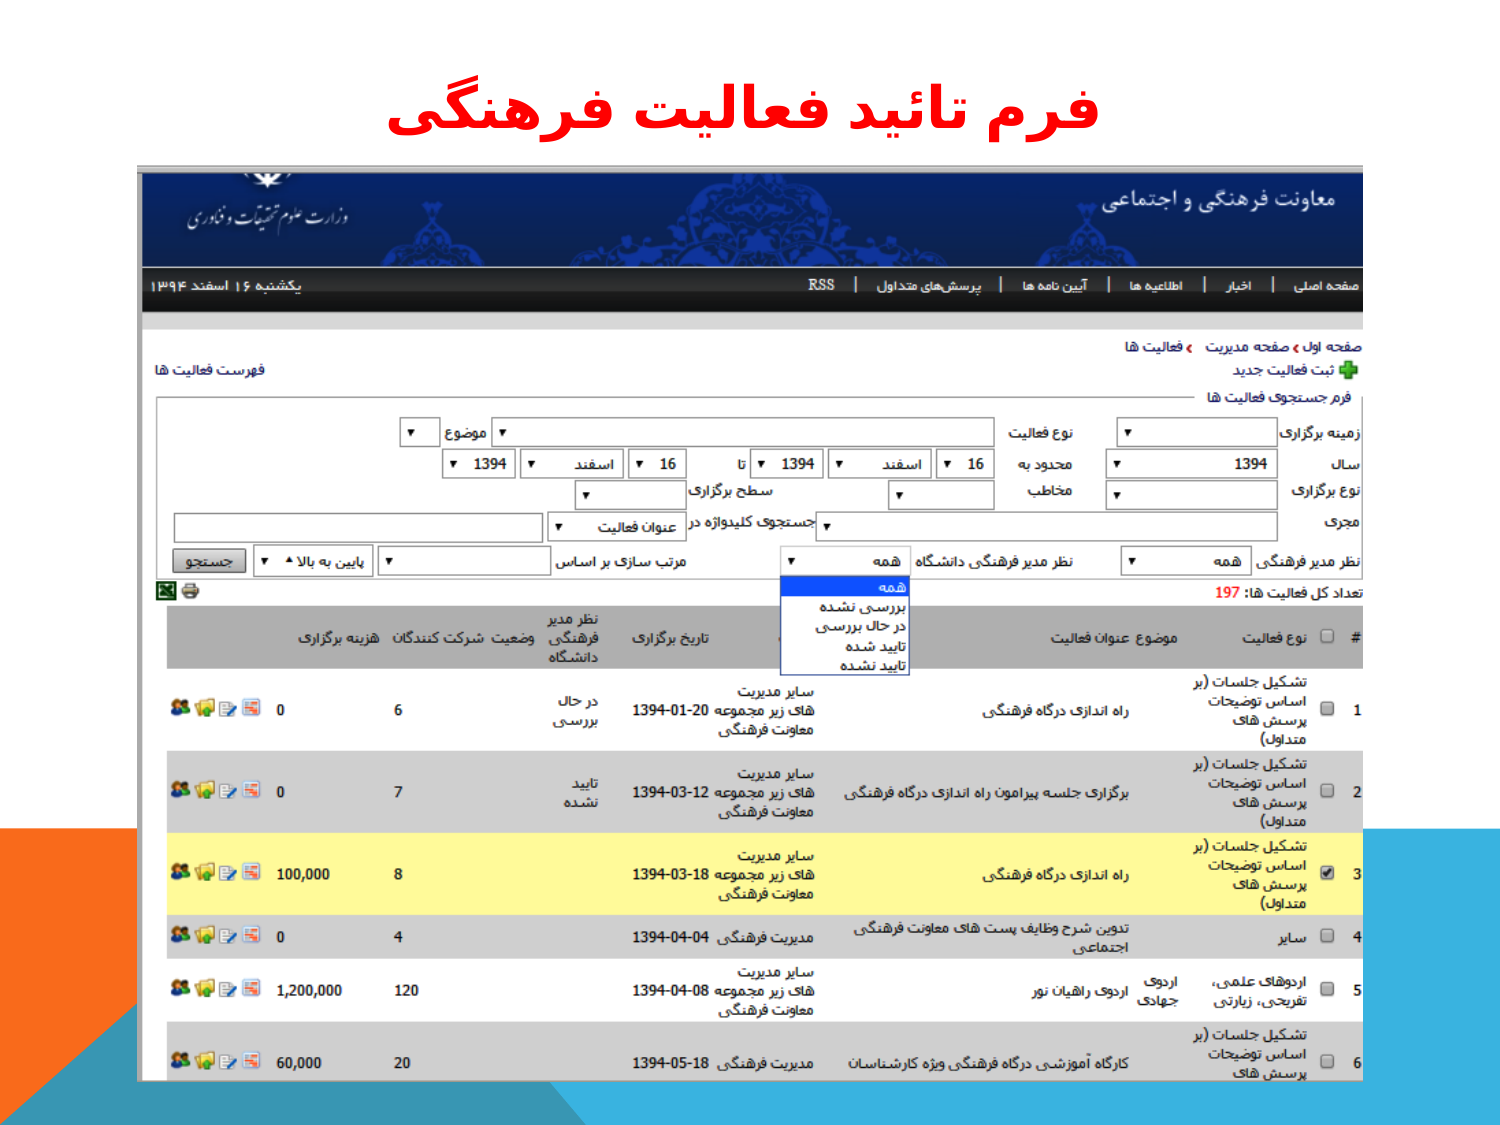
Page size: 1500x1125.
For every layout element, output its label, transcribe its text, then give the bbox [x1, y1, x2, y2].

picture [137, 156, 1363, 1083]
title فرم تائید فعالیت فرهنگی [135, 60, 1369, 150]
